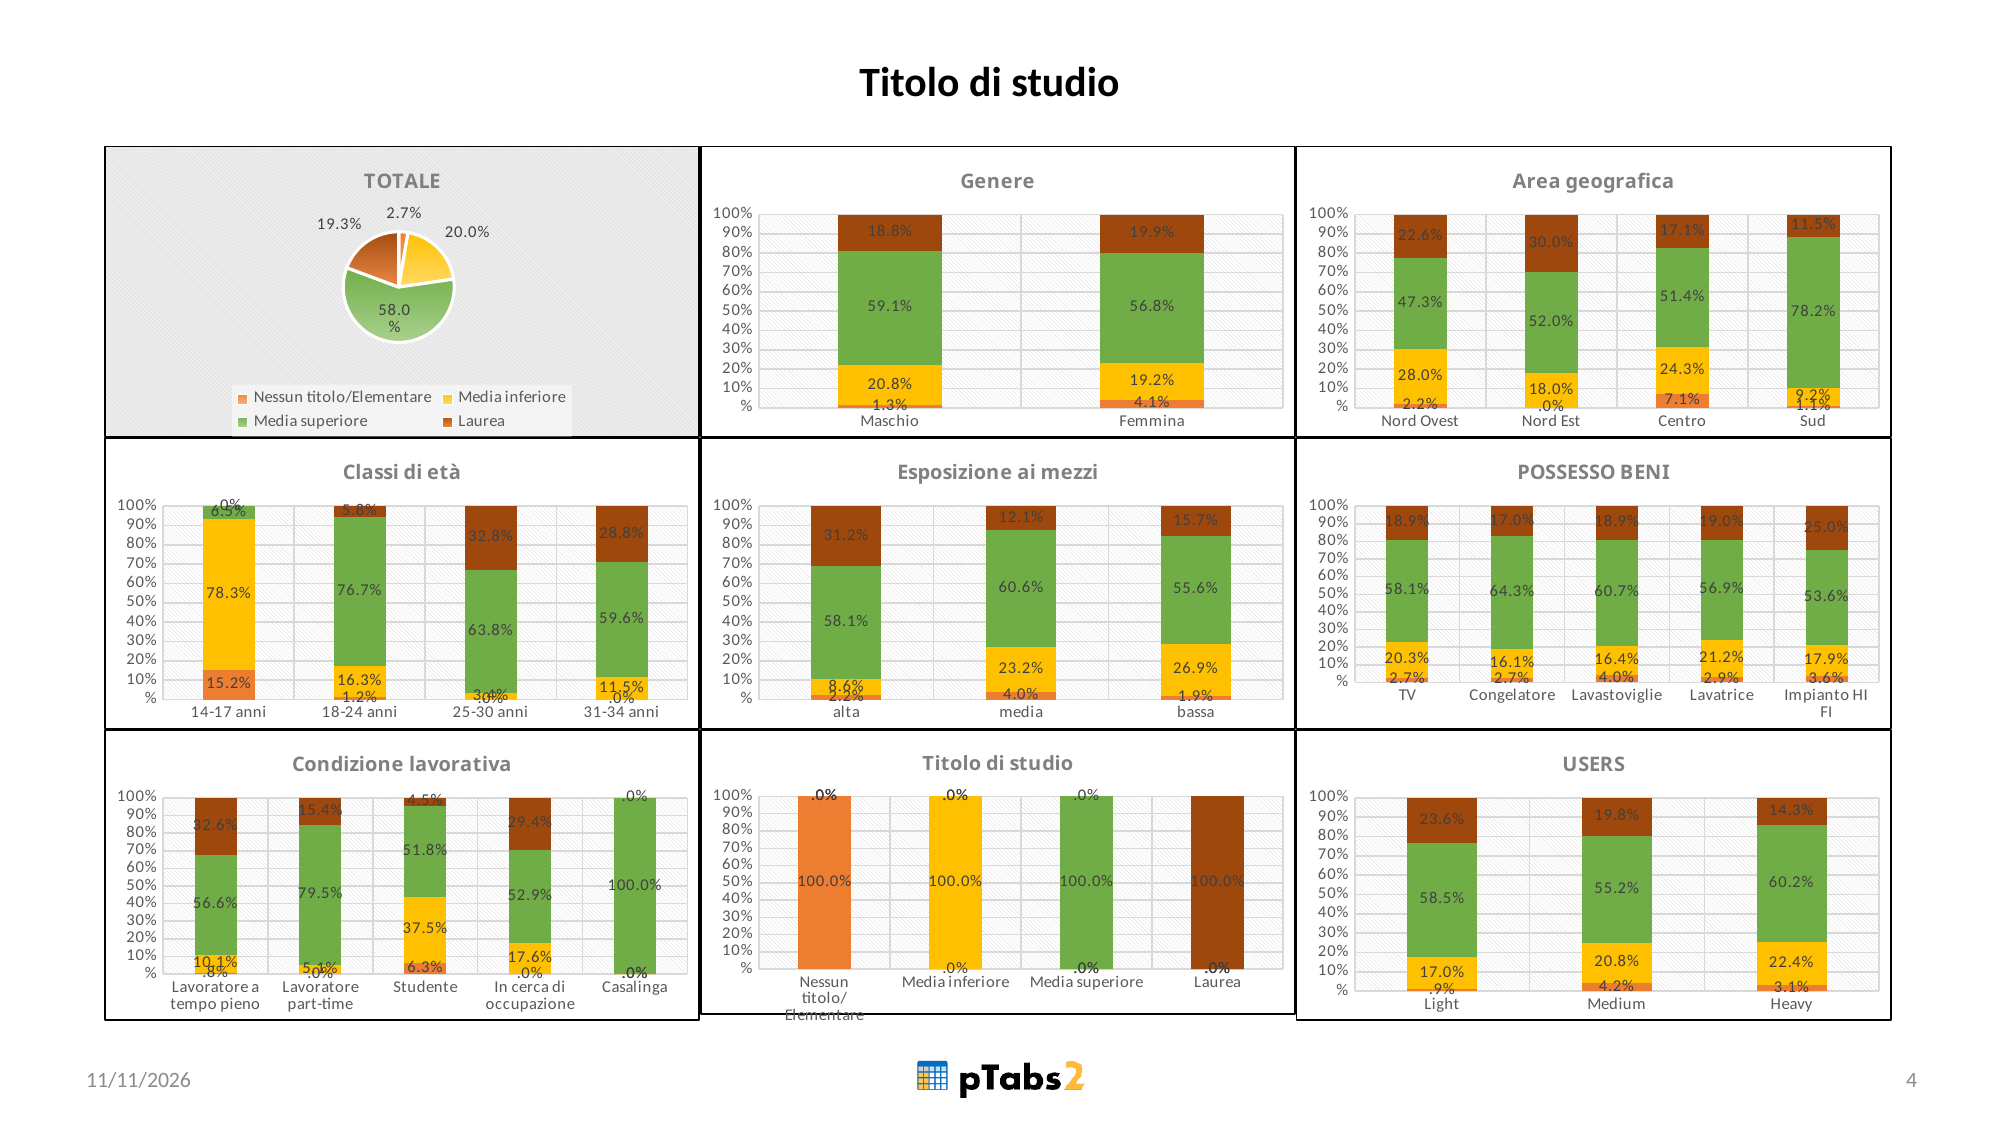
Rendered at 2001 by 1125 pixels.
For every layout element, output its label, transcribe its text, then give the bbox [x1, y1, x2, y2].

title Titolo di studio [104, 52, 1875, 115]
slide_number 4 [1482, 1055, 1933, 1103]
chart [104, 145, 1892, 1021]
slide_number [70, 1055, 512, 1103]
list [913, 1058, 1087, 1100]
